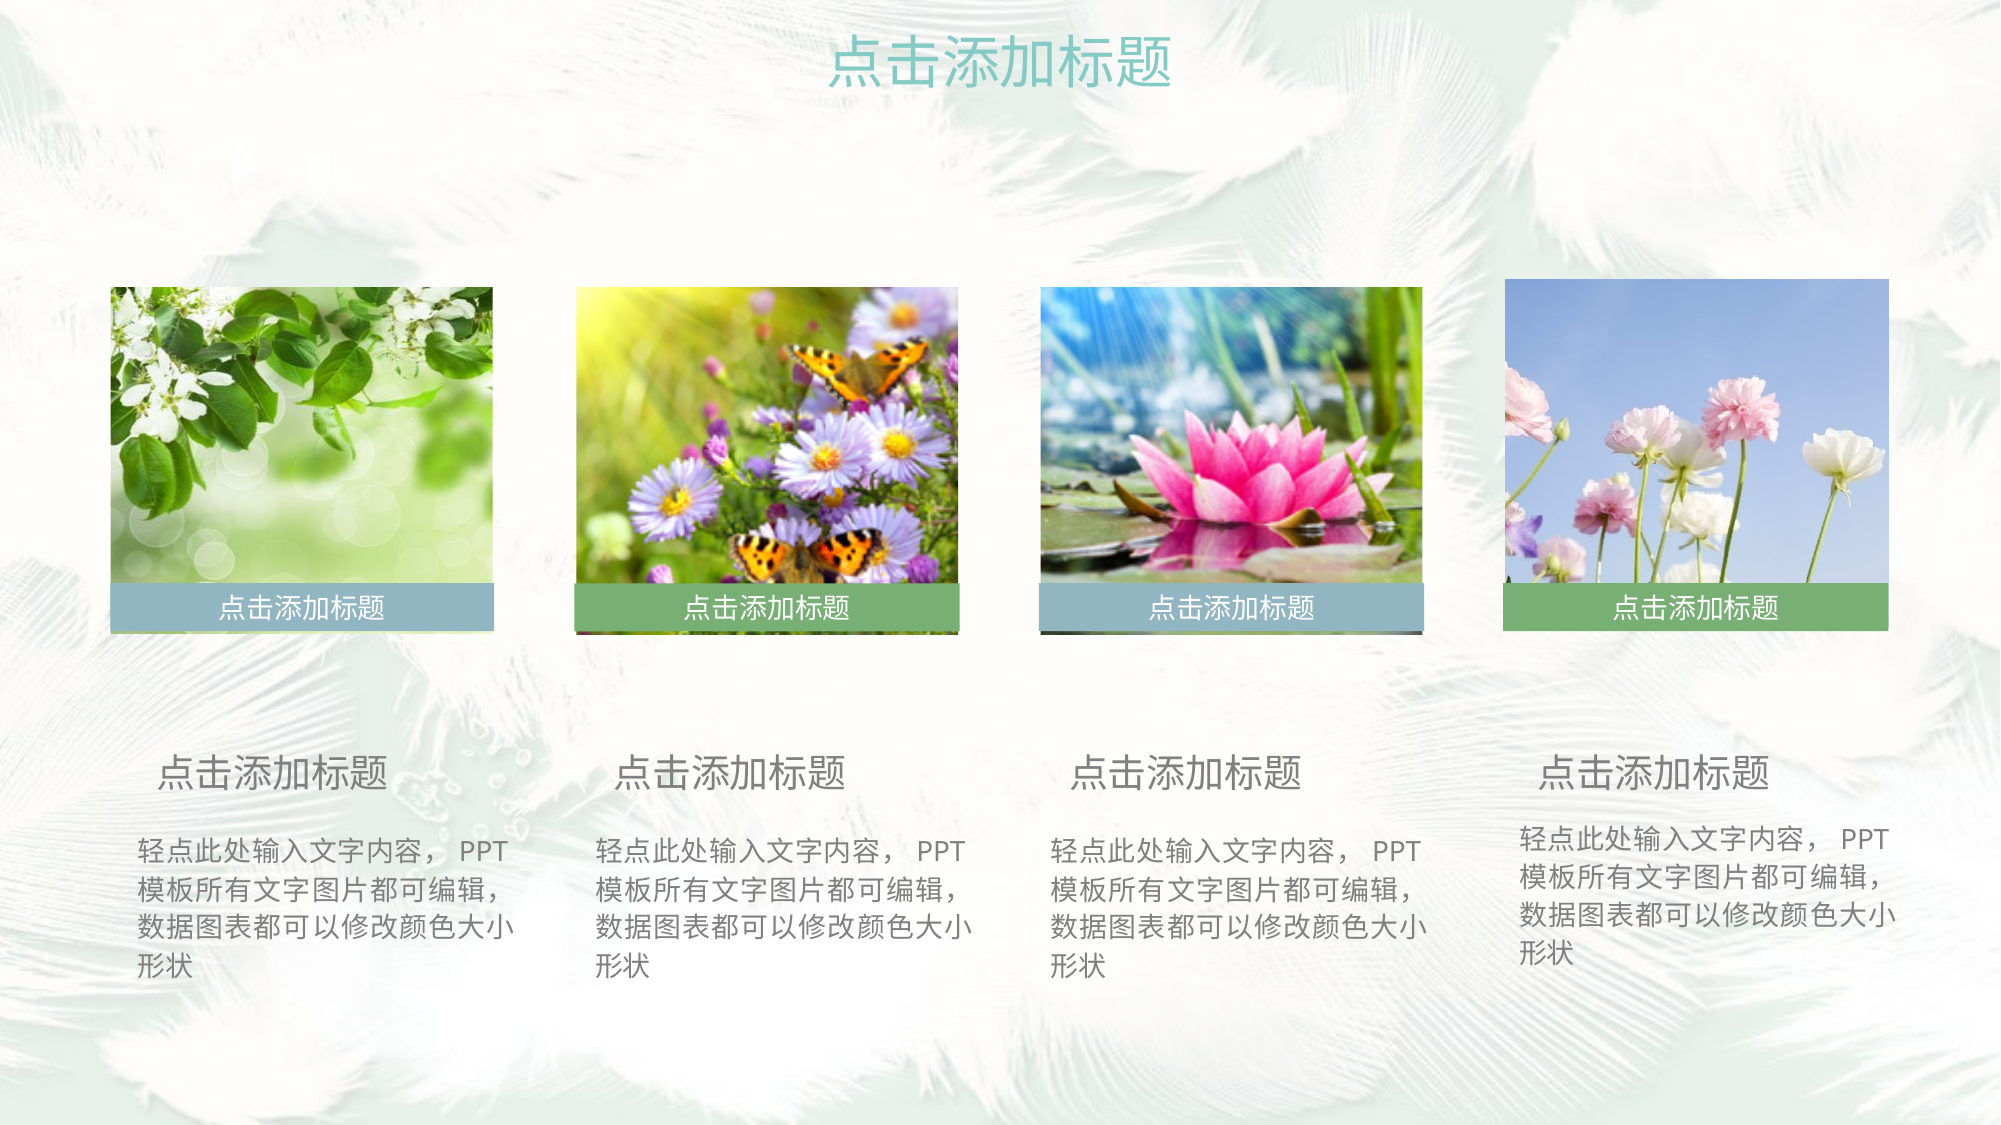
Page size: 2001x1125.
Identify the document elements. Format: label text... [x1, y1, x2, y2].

text_box 点击添加标题 [383, 26, 1617, 104]
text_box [110, 287, 495, 634]
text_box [574, 287, 960, 635]
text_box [1503, 279, 1889, 632]
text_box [580, 741, 987, 991]
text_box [1035, 741, 1443, 991]
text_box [122, 741, 530, 991]
text_box 39% [0, 0, 2000, 1125]
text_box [1038, 286, 1425, 635]
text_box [1504, 741, 1911, 978]
